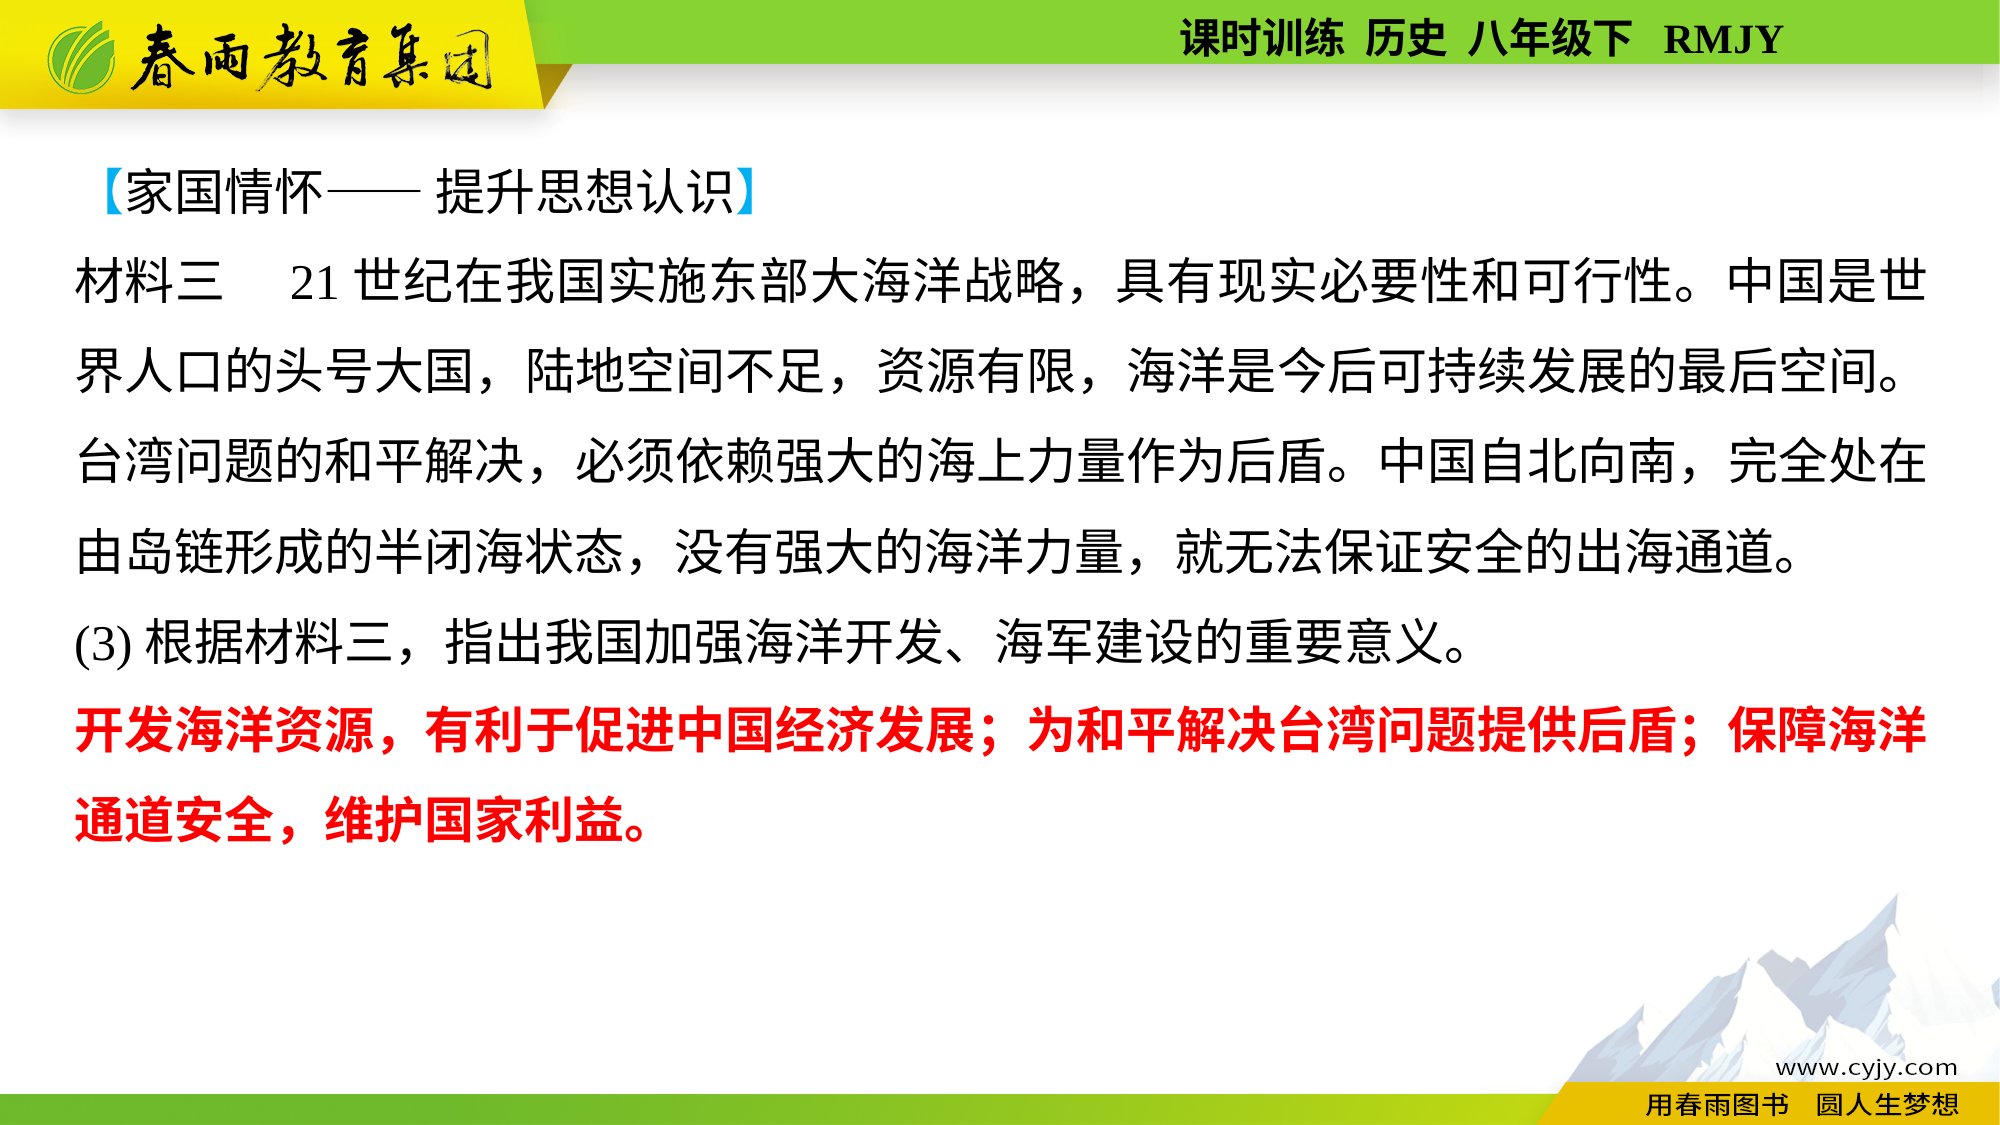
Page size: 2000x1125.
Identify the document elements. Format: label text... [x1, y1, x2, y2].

list 【家国情怀—— 提升思想认识】 材料三 21世纪在我国实施东部大海洋战略，具有现实必要性和可行性。中国是世界人口的头号大国，陆地空间不足，资源有限，海洋是今后可持续发展的最后空间。台湾问题的和平解决，必须依赖强大的海上力量作为后盾。中国自北向南，完全处在由岛链形成的半闭海状态，没有强大的海洋力量，就无法保证安全的出海通道。 (3)根据材料三，指出我国加强海洋开发、海军建设的重要意义。 [59, 122, 1944, 660]
text_box 开发海洋资源，有利于促进中国经济发展；为和平解决台湾问题提供后盾；保障海洋通道安全，维护国家利益。 [59, 660, 1944, 856]
picture [0, 0, 2000, 1125]
